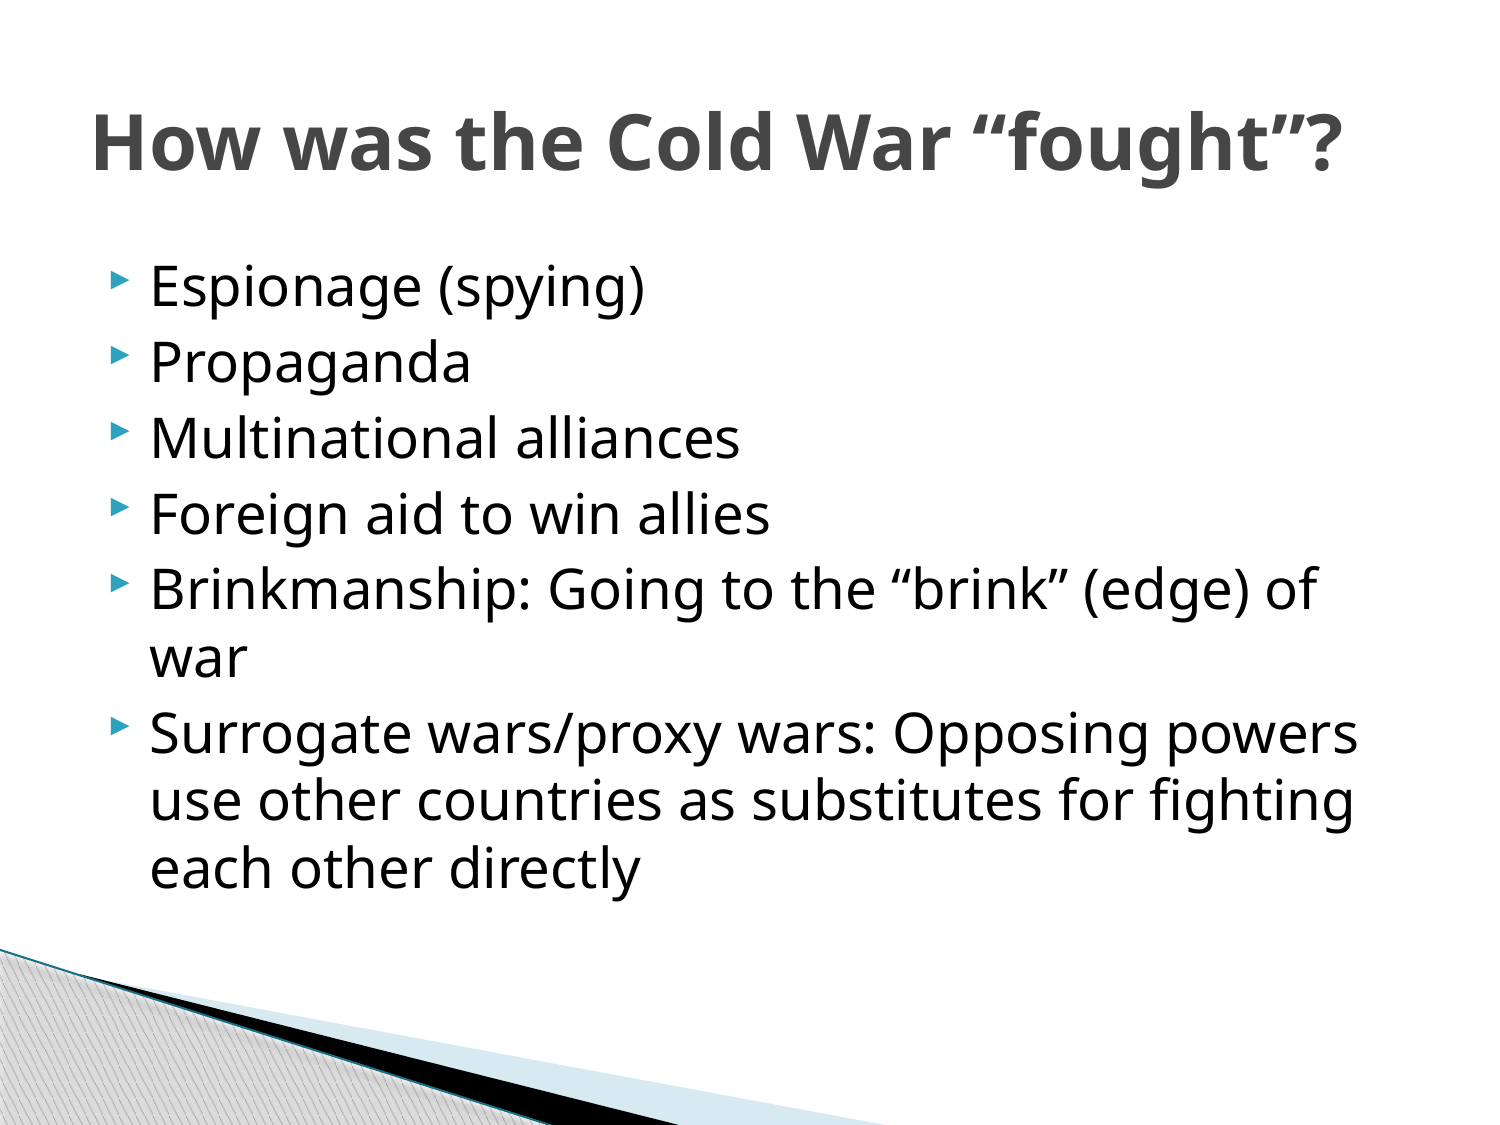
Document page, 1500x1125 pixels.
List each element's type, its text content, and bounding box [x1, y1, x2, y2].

list Espionage (spying) Propaganda Multinational alliances Foreign aid to win allies Brinkmanship: Going to the “brink” (edge) of war Surrogate wars/proxy wars: Opposing powers use other countries as substitutes for fighting each other directly [75, 243, 1425, 986]
title How was the Cold War “fought”? [75, 45, 1425, 233]
